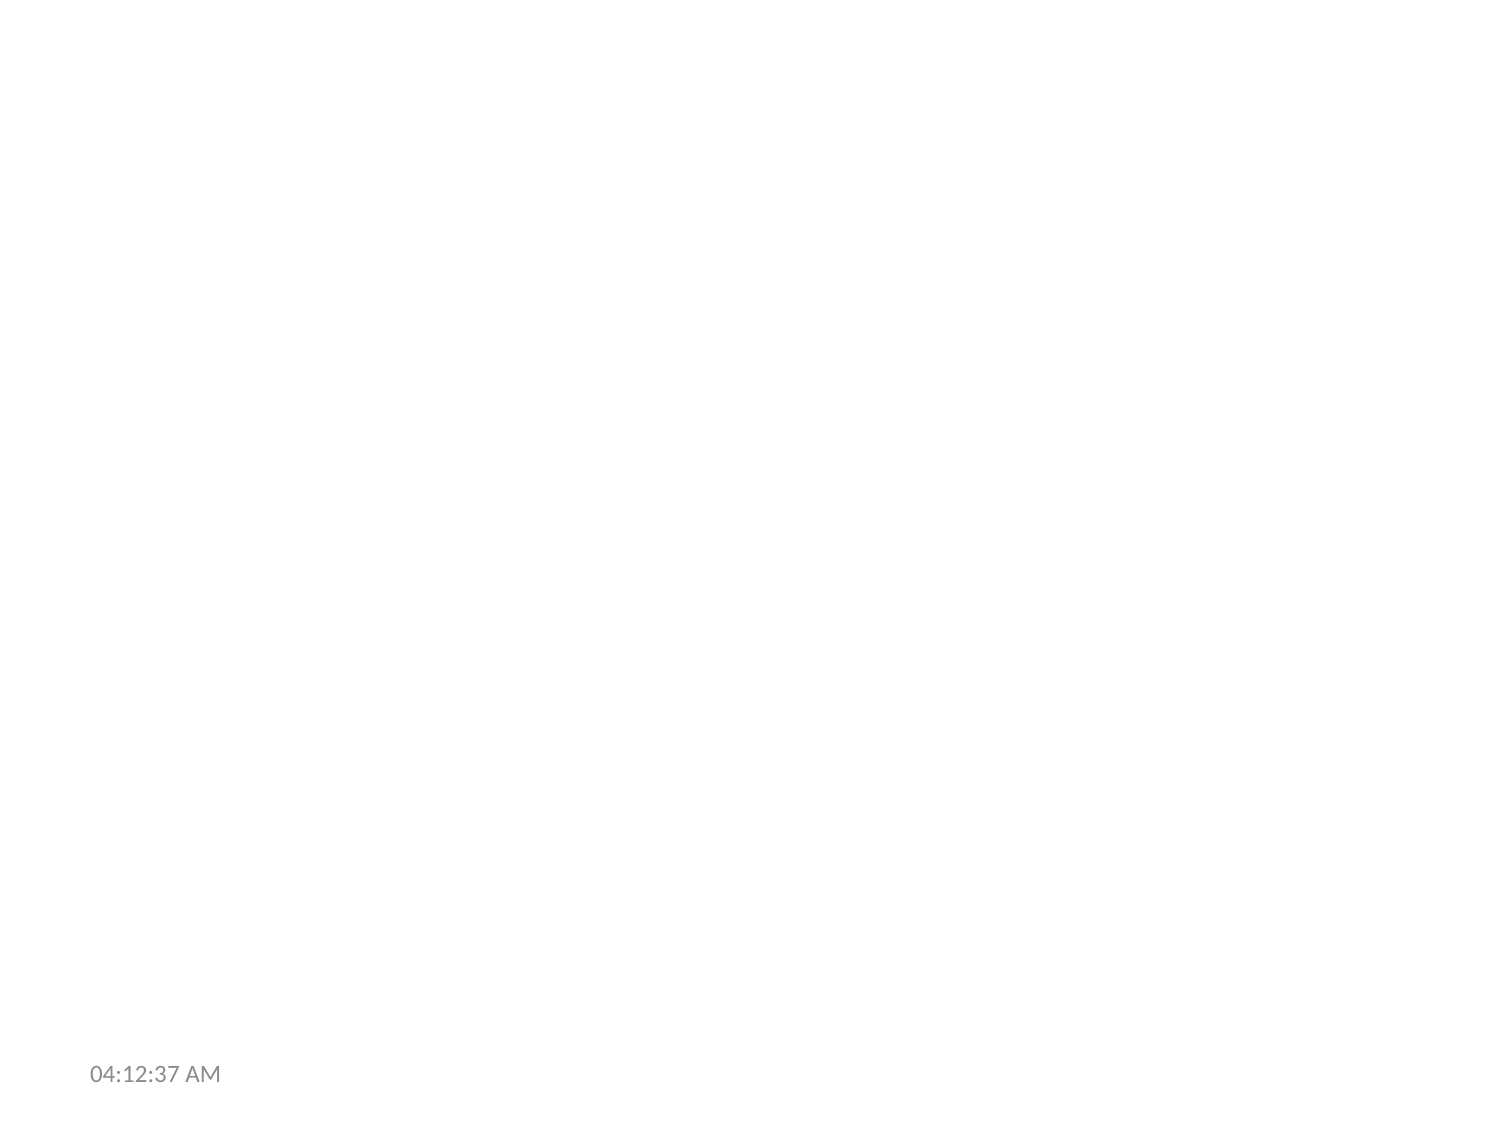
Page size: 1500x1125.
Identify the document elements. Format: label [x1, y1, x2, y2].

slide_number [75, 1042, 425, 1103]
